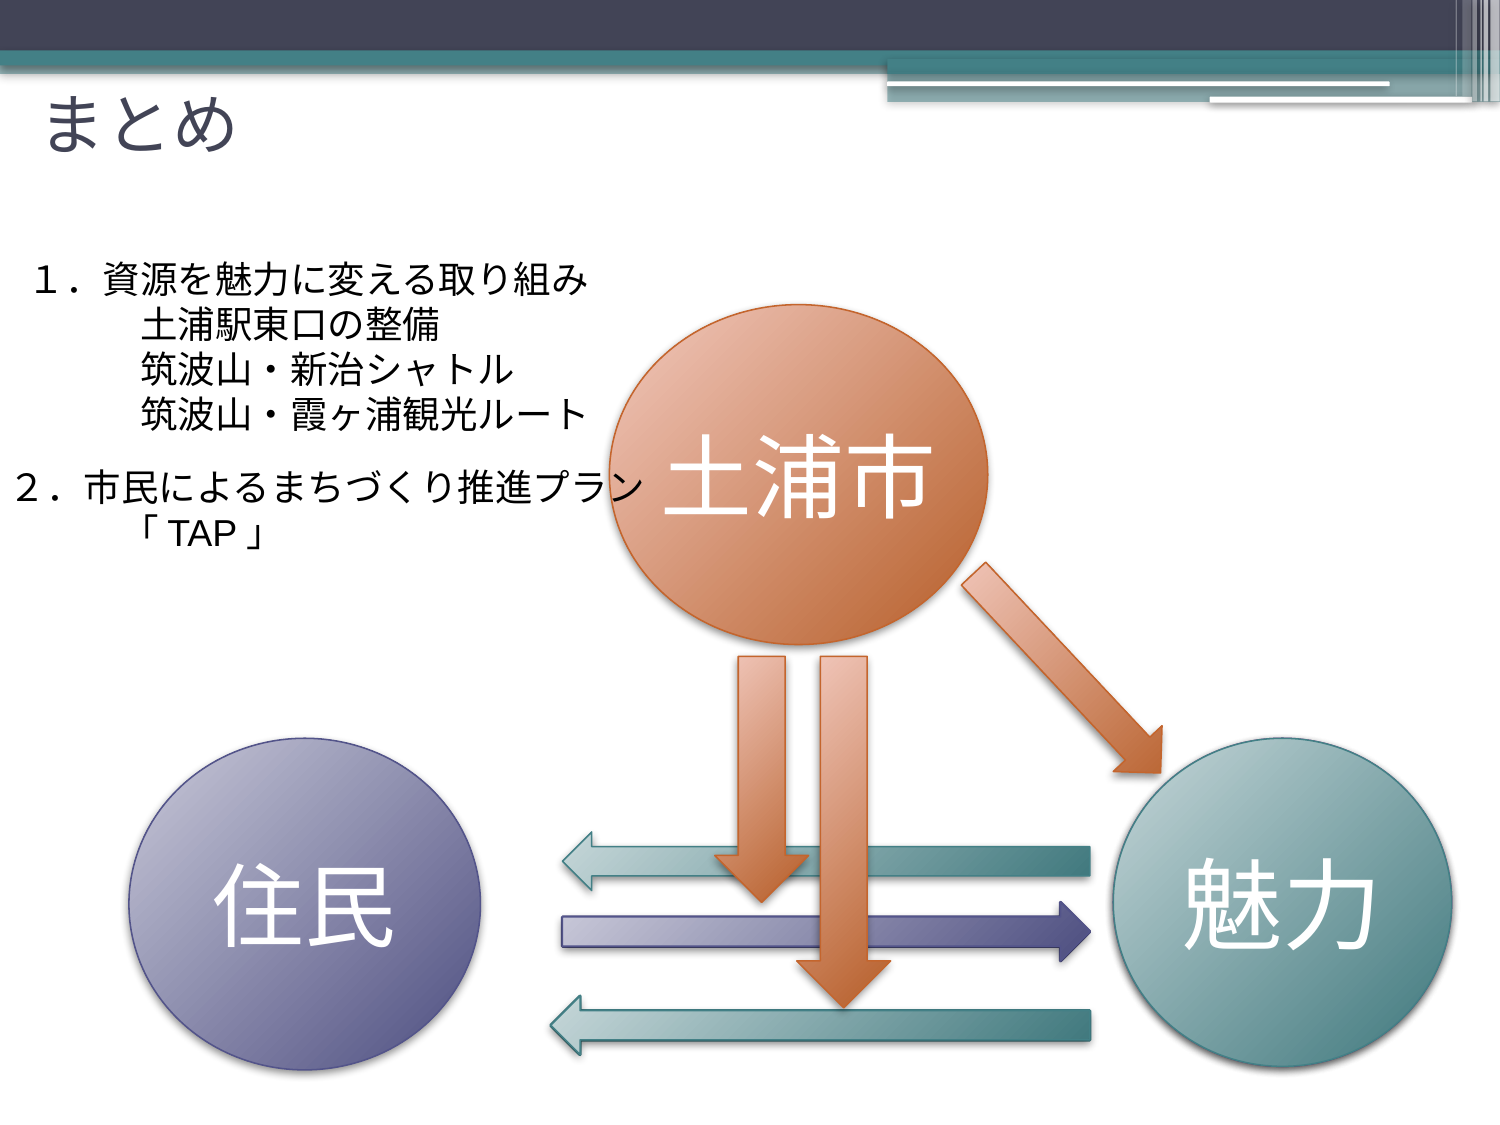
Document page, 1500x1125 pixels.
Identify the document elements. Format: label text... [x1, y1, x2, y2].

text_box 土浦市 [609, 303, 989, 646]
text_box [714, 655, 810, 903]
text_box 魅力 [1112, 737, 1453, 1068]
text_box [561, 831, 731, 892]
text_box [561, 916, 813, 948]
text_box [796, 655, 892, 1009]
text_box 住民 [128, 737, 482, 1071]
text_box [873, 845, 1091, 877]
title まとめ [23, 70, 880, 177]
text_box [792, 845, 813, 855]
text_box [550, 995, 1091, 1056]
text_box [801, 867, 813, 877]
text_box [873, 901, 1091, 962]
text_box ２．市民によるまちづくり推進プラン 「TAP」 [0, 456, 660, 562]
text_box １．資源を魅力に変える取り組み 土浦駅東口の整備 筑波山・新治シャトル 筑波山・霞ヶ浦観光ルート [12, 248, 605, 444]
text_box [960, 561, 1163, 774]
